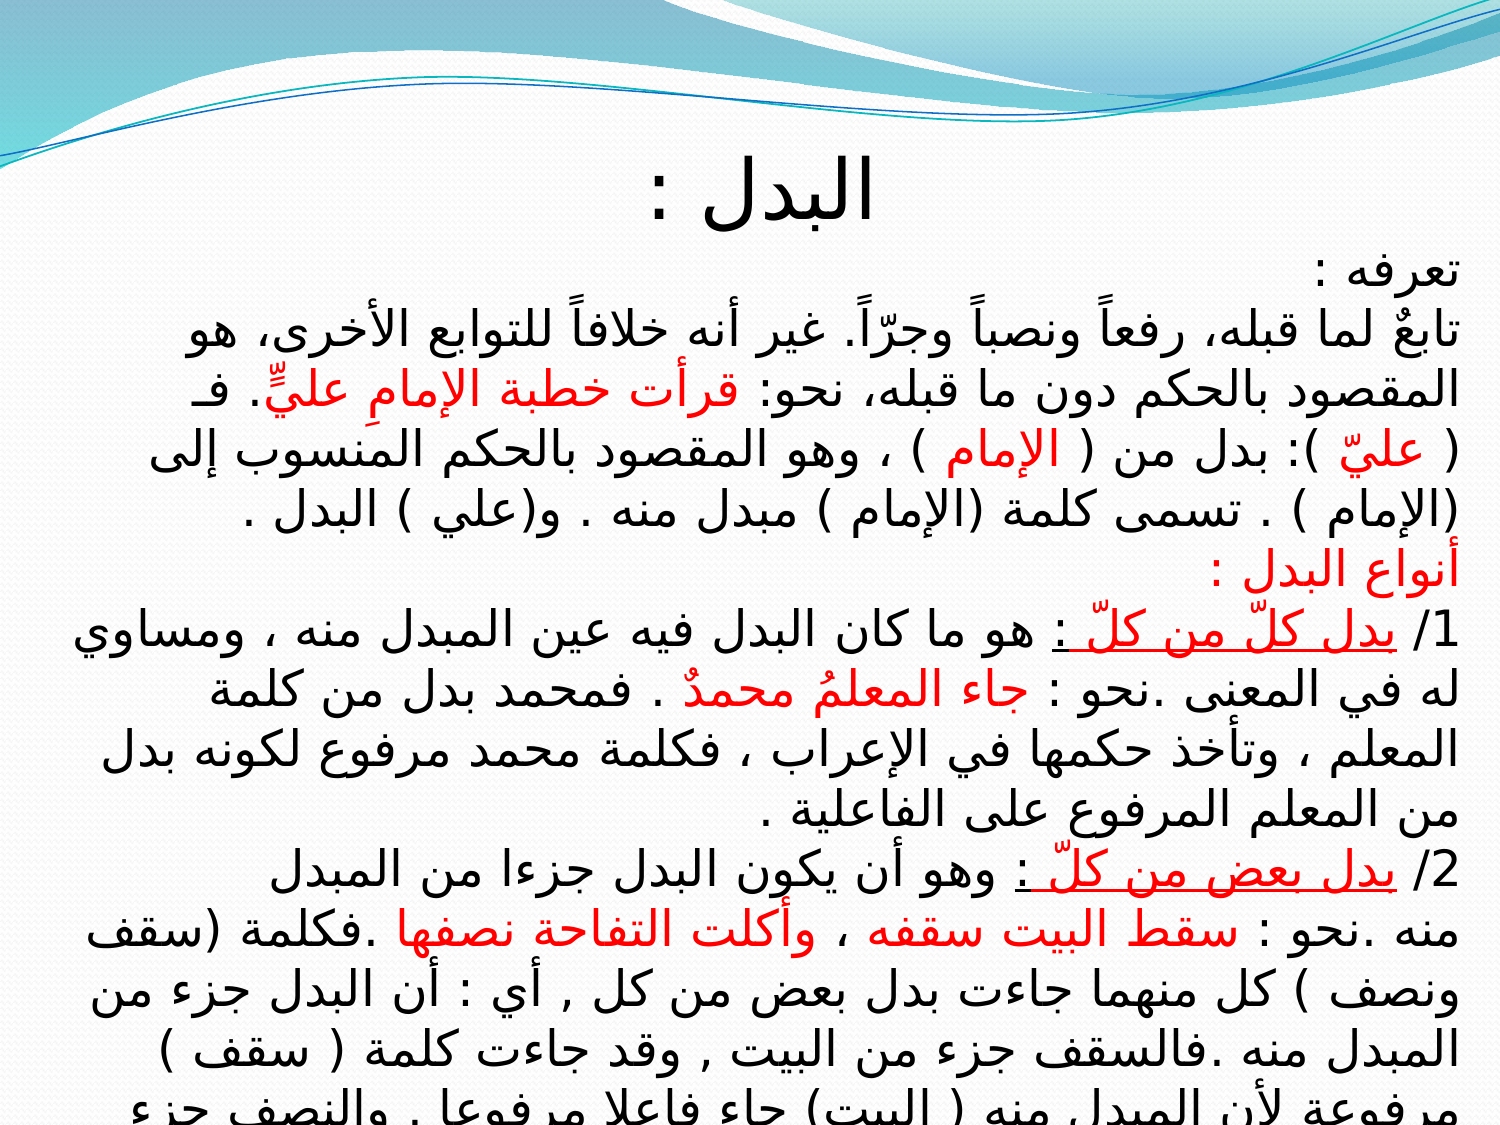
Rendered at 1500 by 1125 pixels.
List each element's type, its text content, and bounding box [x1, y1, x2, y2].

text_box البدل : تعرفه : تابعٌ لما قبله، رفعاً ونصباً وجرّاً. غير أنه خلافاً للتوابع الأخرى، هو المقصود بالحكم دون ما قبله، نحو: قرأت خطبة الإمامِ عليٍّ. فـ ( عليّ ): بدل من ( الإمام ) ، وهو المقصود بالحكم المنسوب إلى (الإمام ) . تسمى كلمة (الإمام ) مبدل منه . و(علي ) البدل . أنواع البدل : 1/ بدل كلّ من كلّ : هو ما كان البدل فيه عين المبدل منه ، ومساوي له في المعنى .نحو : جاء المعلمُ محمدٌ . فمحمد بدل من كلمة المعلم ، وتأخذ حكمها في الإعراب ، فكلمة محمد مرفوع لكونه بدل من المعلم المرفوع على الفاعلية . 2/ بدل بعض من كلّ : وهو أن يكون البدل جزءا من المبدل منه .نحو : سقط البيت سقفه ، وأكلت التفاحة نصفها .فكلمة (سقف ونصف ) كل منهما جاءت بدل بعض من كل , أي : أن البدل جزء من المبدل منه .فالسقف جزء من البيت , وقد جاءت كلمة ( سقف ) مرفوعة لأن المبدل منه ( البيت) جاء فاعلا مرفوعا . والنصف جزء من التفاحة , وقد جاءت كلمة ( نصف ) منصوبة ، لأن المبدل منه ( التفاحة ) وقع مفعولا به منصوب . [46, 128, 1477, 1125]
